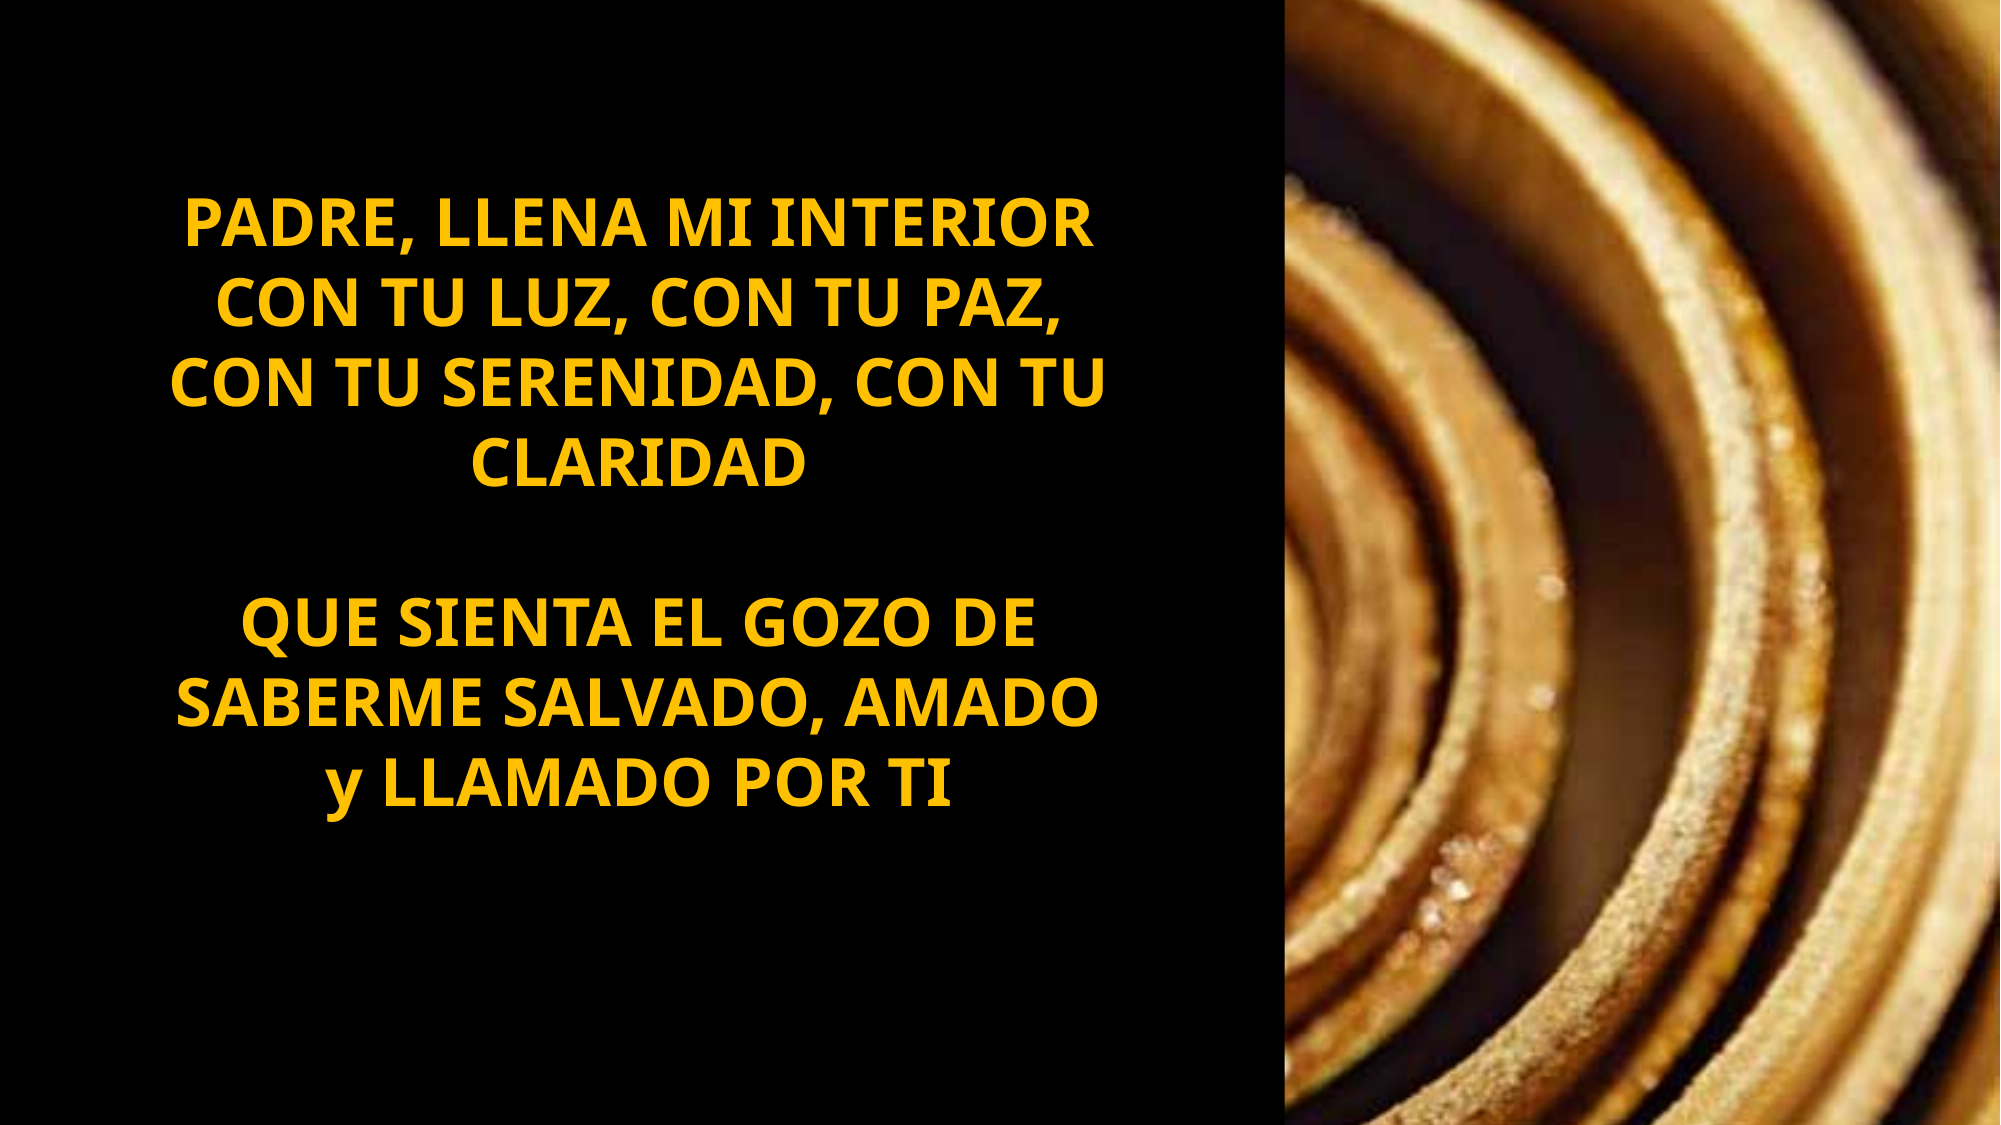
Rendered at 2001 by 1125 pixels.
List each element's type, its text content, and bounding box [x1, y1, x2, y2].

text_box PADRE, LLENA MI INTERIOR CON TU LUZ, CON TU PAZ, CON TU SERENIDAD, CON TU CLARIDAD QUE SIENTA EL GOZO DE SABERME SALVADO, AMADO y LLAMADO POR TI [146, 172, 1132, 827]
picture [1283, 0, 2000, 1125]
